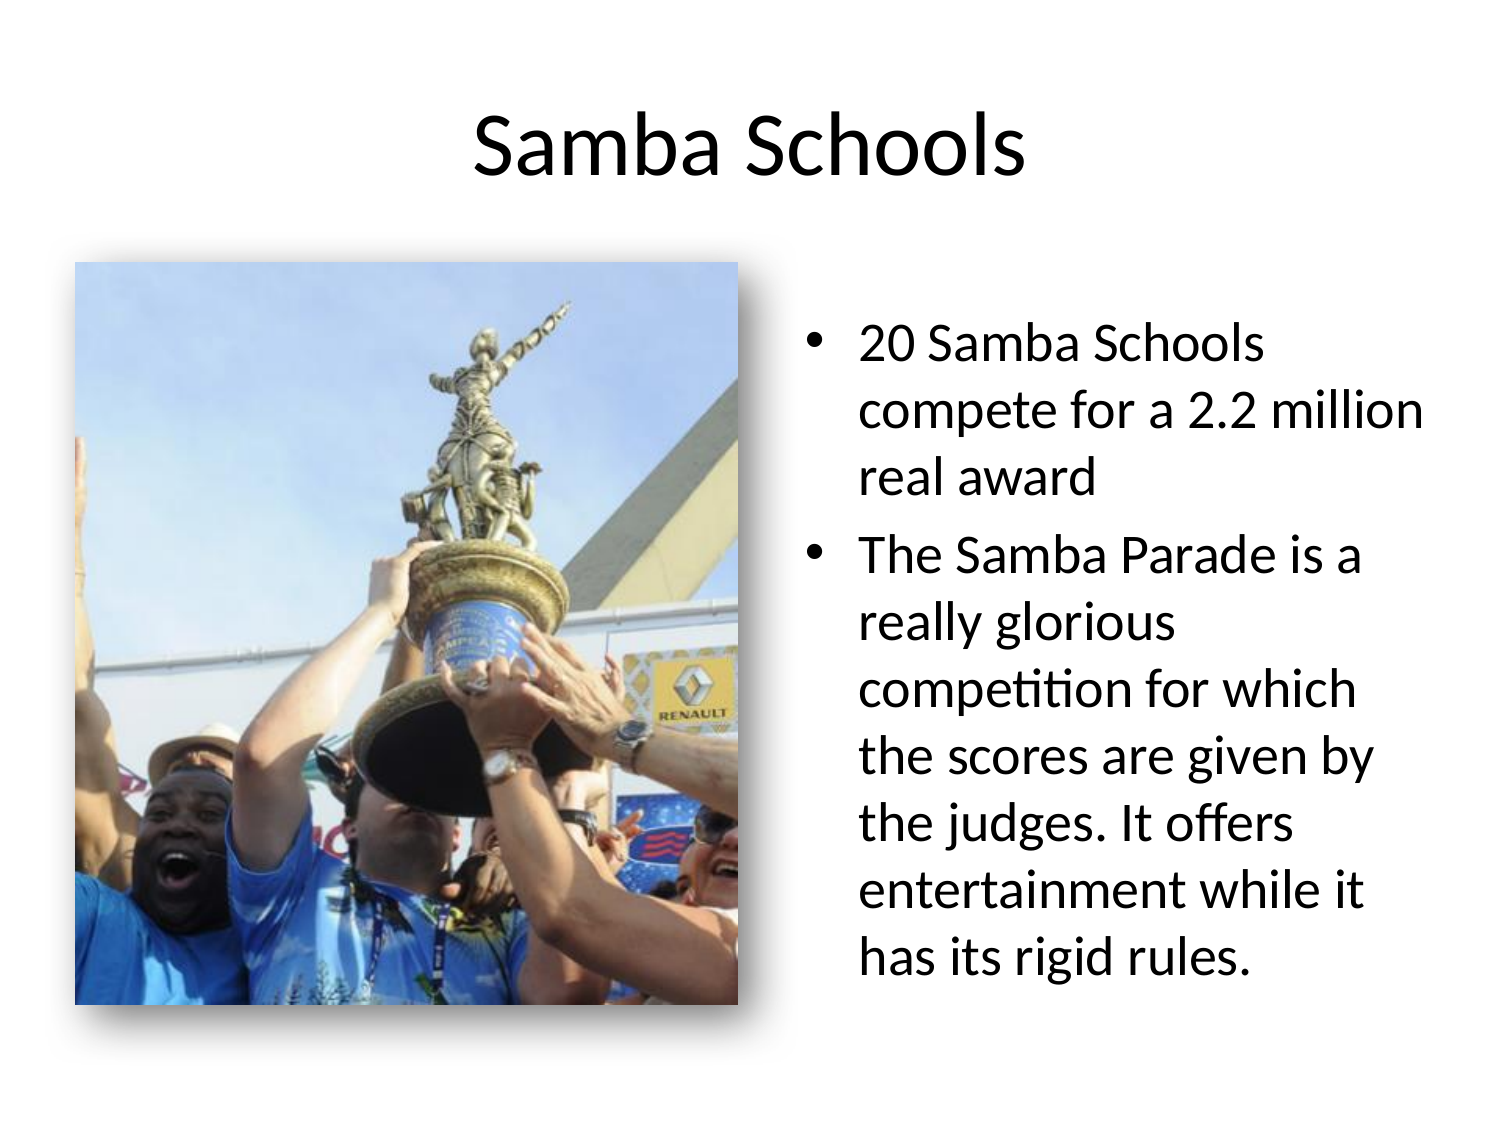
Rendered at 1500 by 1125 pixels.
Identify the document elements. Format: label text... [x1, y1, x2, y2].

list 20 Samba Schools compete for a 2.2 million real award The Samba Parade is a really glorious competition for which the scores are given by the judges. It offers entertainment while it has its rigid rules. [790, 297, 1453, 999]
title Samba Schools [75, 45, 1425, 233]
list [74, 262, 738, 1006]
